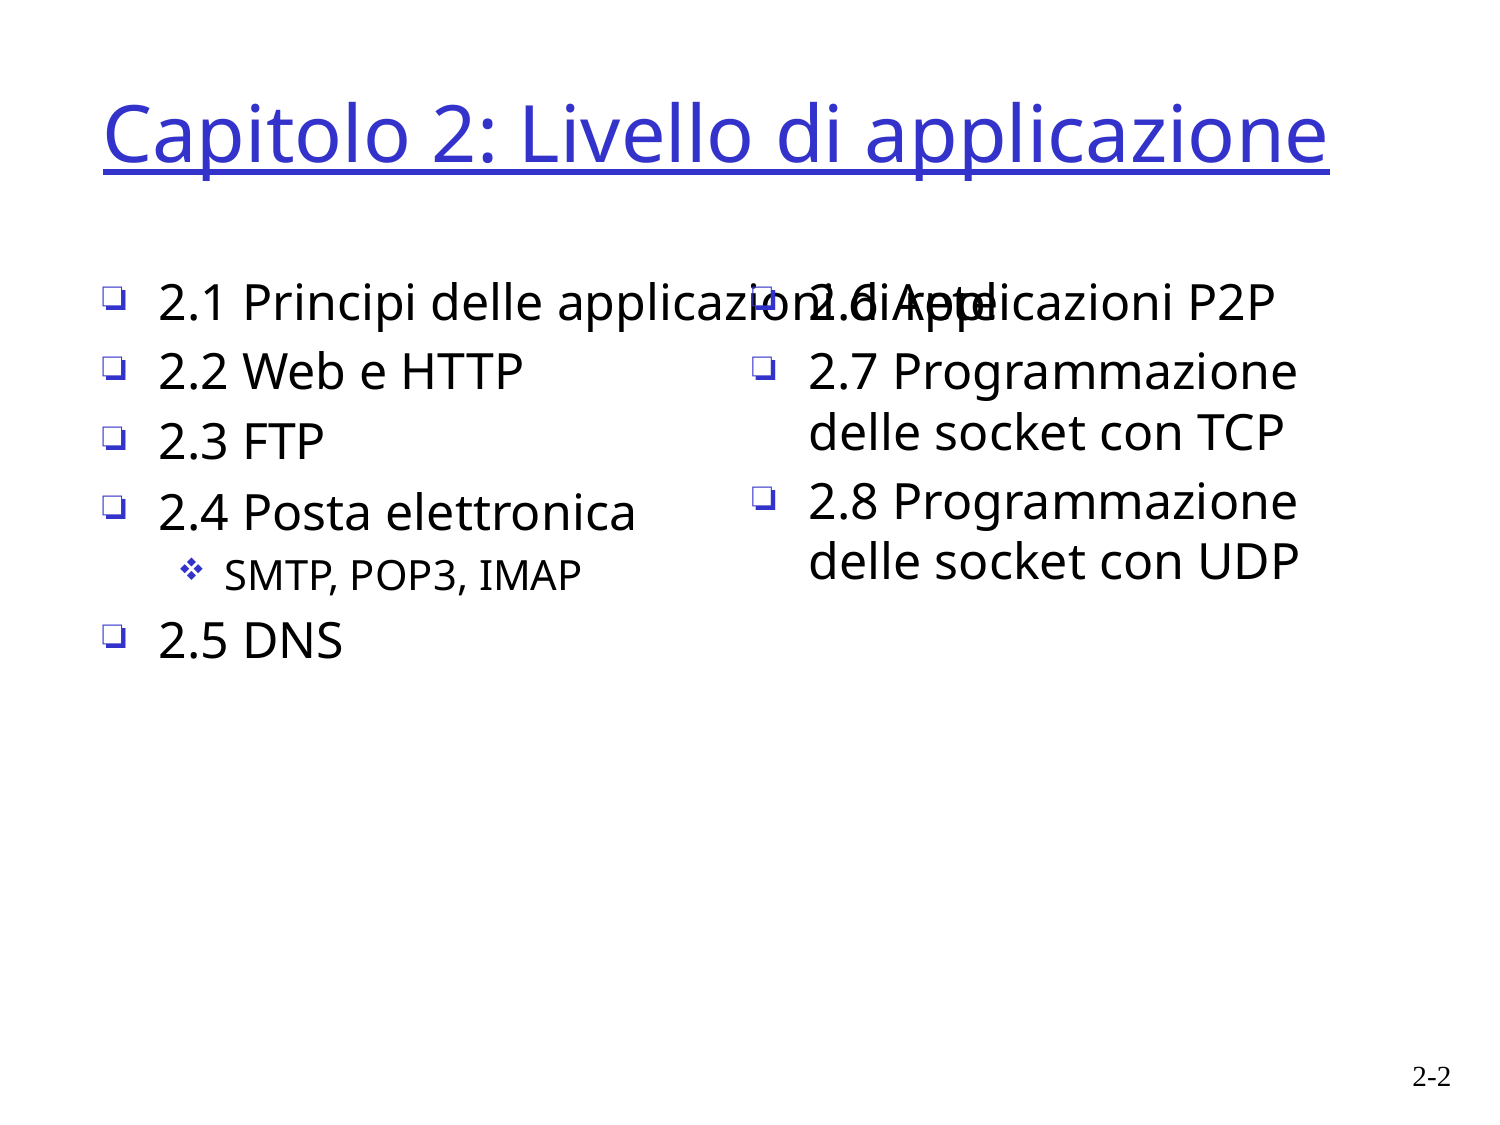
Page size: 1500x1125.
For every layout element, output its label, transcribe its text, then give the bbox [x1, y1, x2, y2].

list 2.6 Applicazioni P2P 2.7 Programmazione delle socket con TCP 2.8 Programmazione delle socket con UDP [737, 262, 1403, 1026]
slide_number 2-2 [1362, 1049, 1467, 1125]
list 2.1 Principi delle applicazioni di rete 2.2 Web e HTTP 2.3 FTP 2.4 Posta elettronica SMTP, POP3, IMAP 2.5 DNS [87, 262, 737, 1026]
title Capitolo 2: Livello di applicazione [87, 37, 1398, 226]
